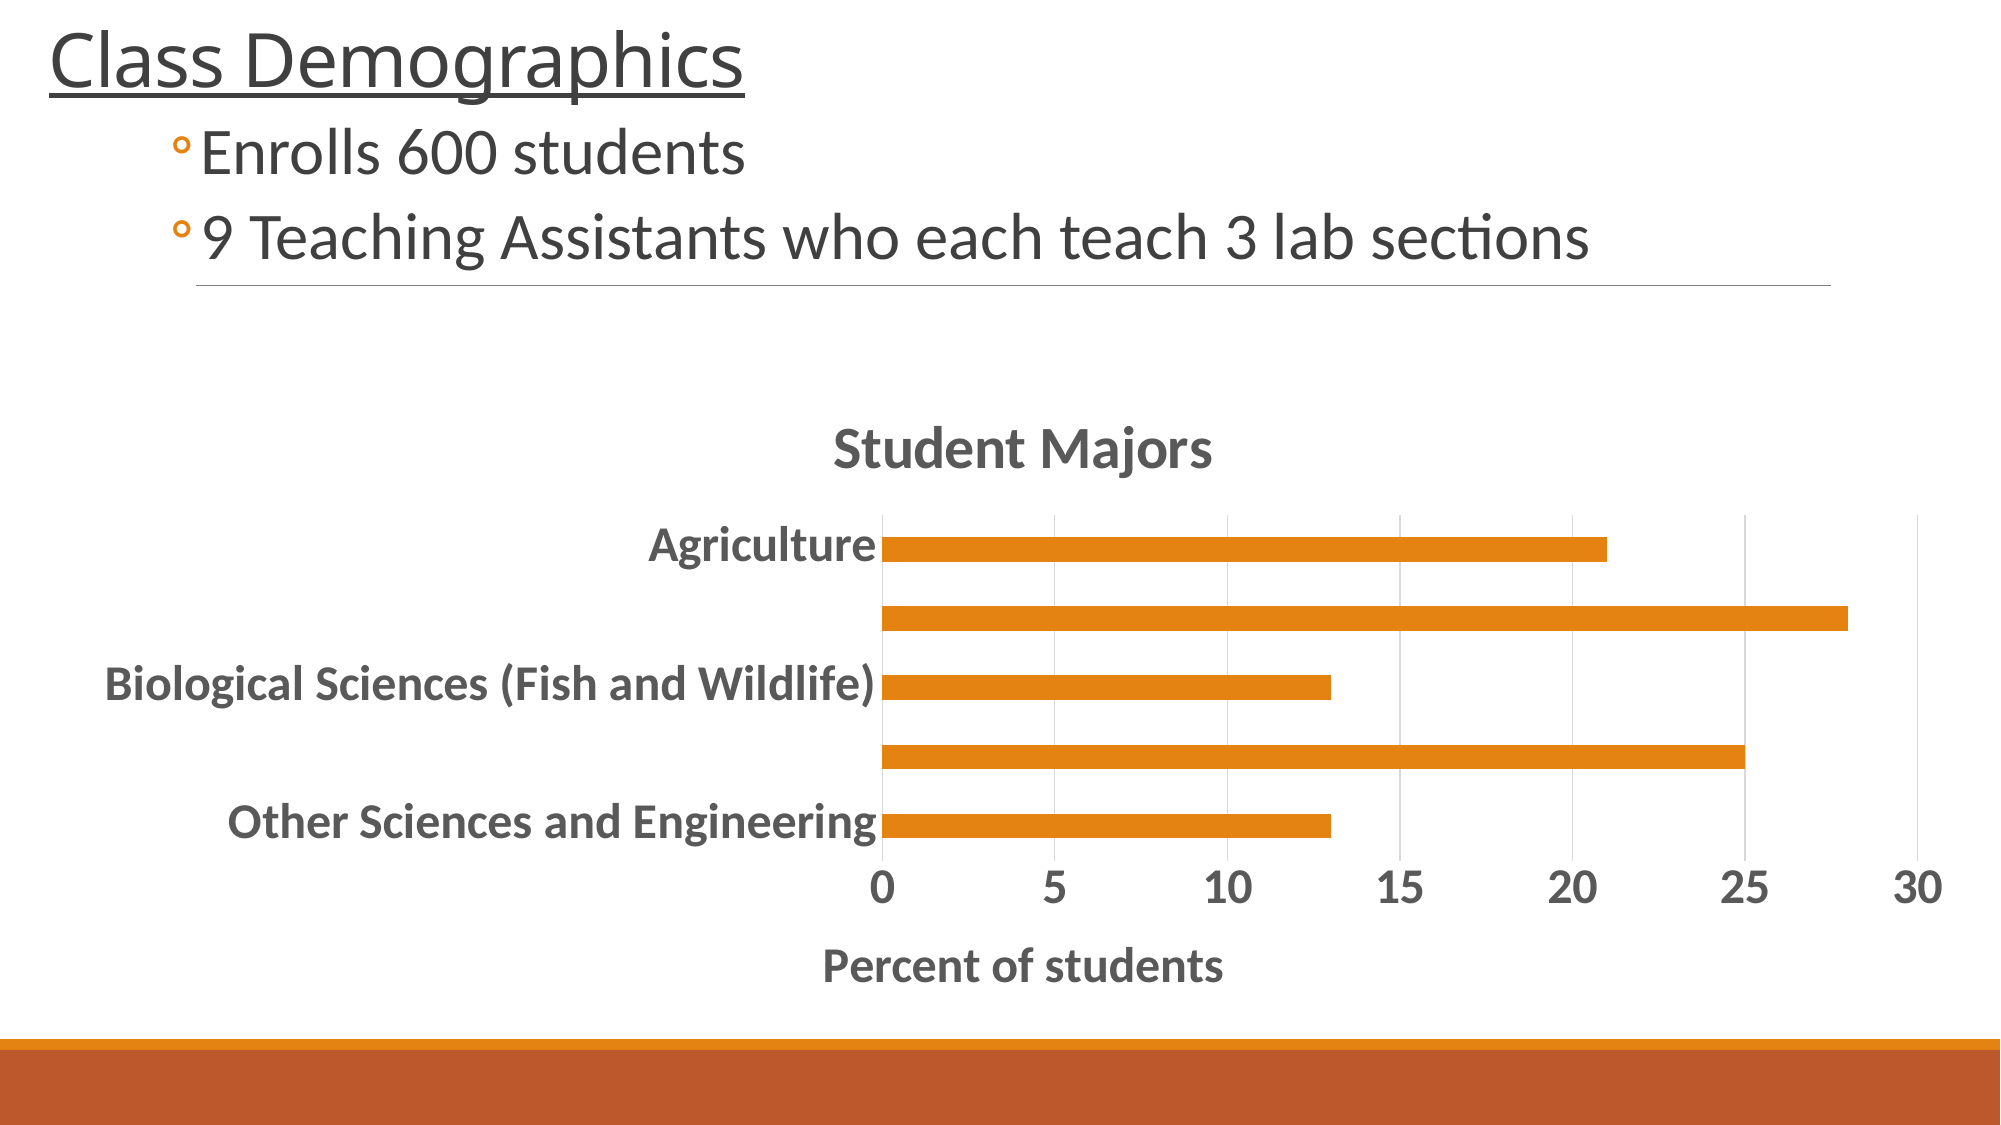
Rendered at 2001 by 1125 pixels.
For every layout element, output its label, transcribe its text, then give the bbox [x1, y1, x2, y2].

chart [65, 383, 1982, 1036]
title Class Demographics [33, 0, 1759, 110]
list Enrolls 600 students 9 Teaching Assistants who each teach 3 lab sections [137, 109, 1863, 379]
